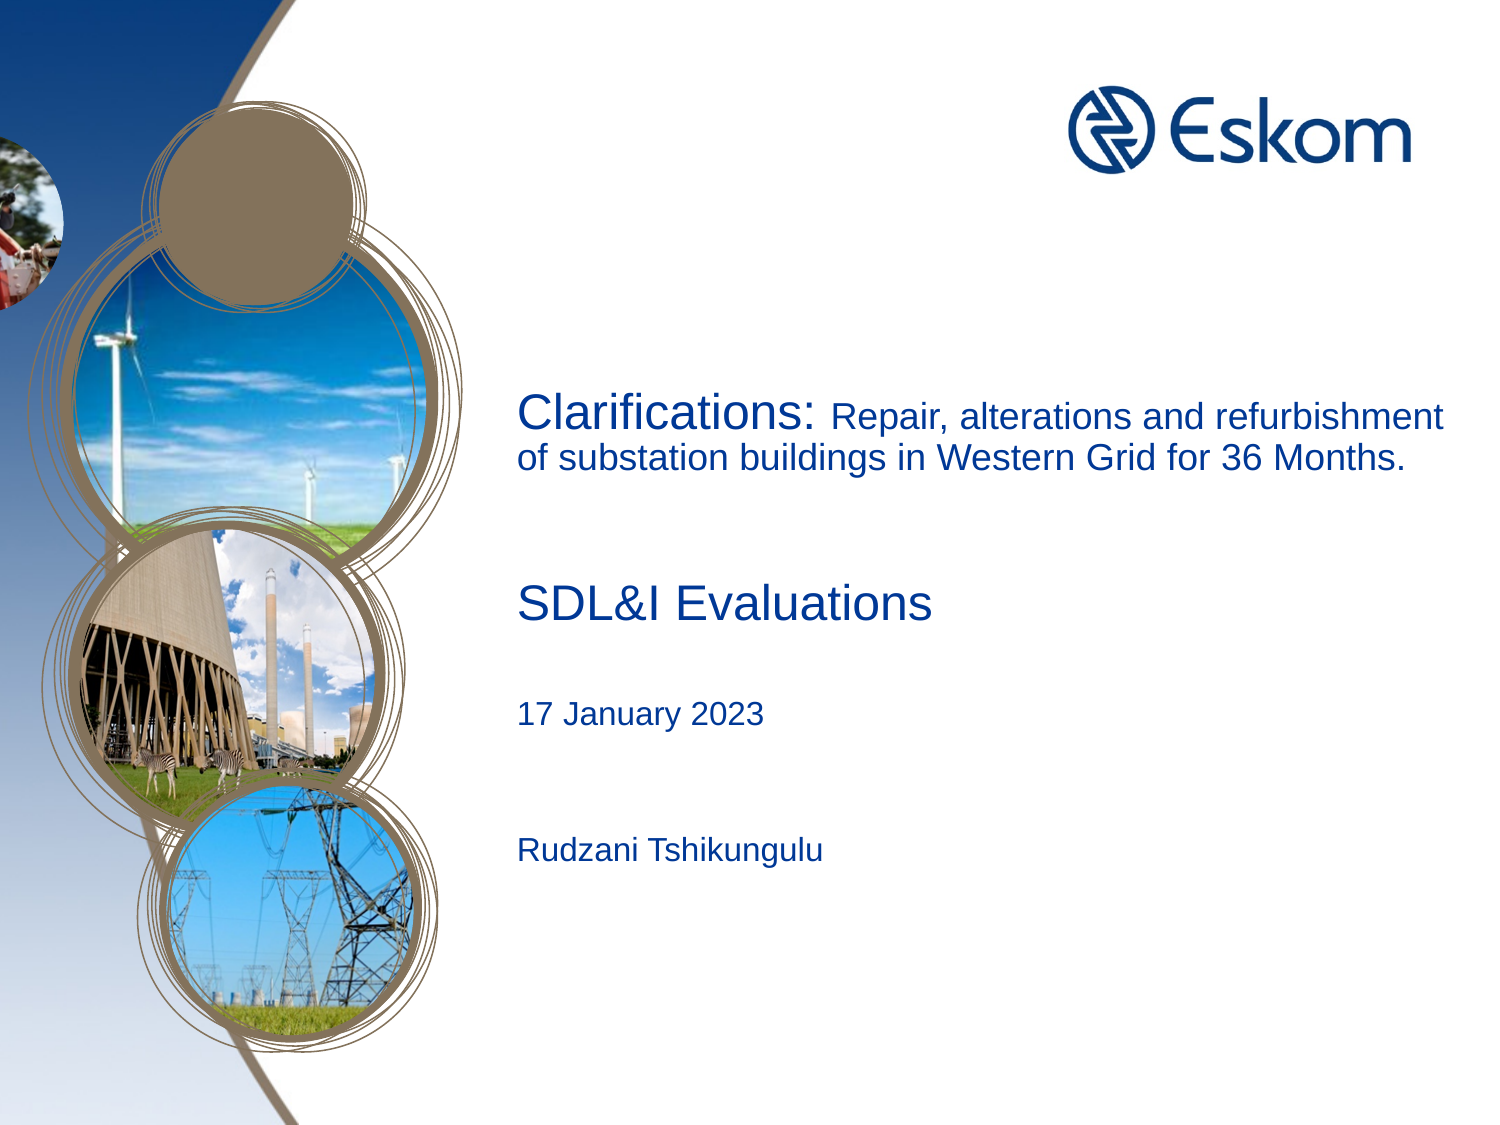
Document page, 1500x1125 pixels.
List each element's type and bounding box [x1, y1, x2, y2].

text_box [0, 0, 1500, 1125]
text_box [41, 506, 406, 850]
text_box [27, 196, 462, 607]
text_box [137, 768, 438, 1053]
text_box [141, 101, 367, 313]
